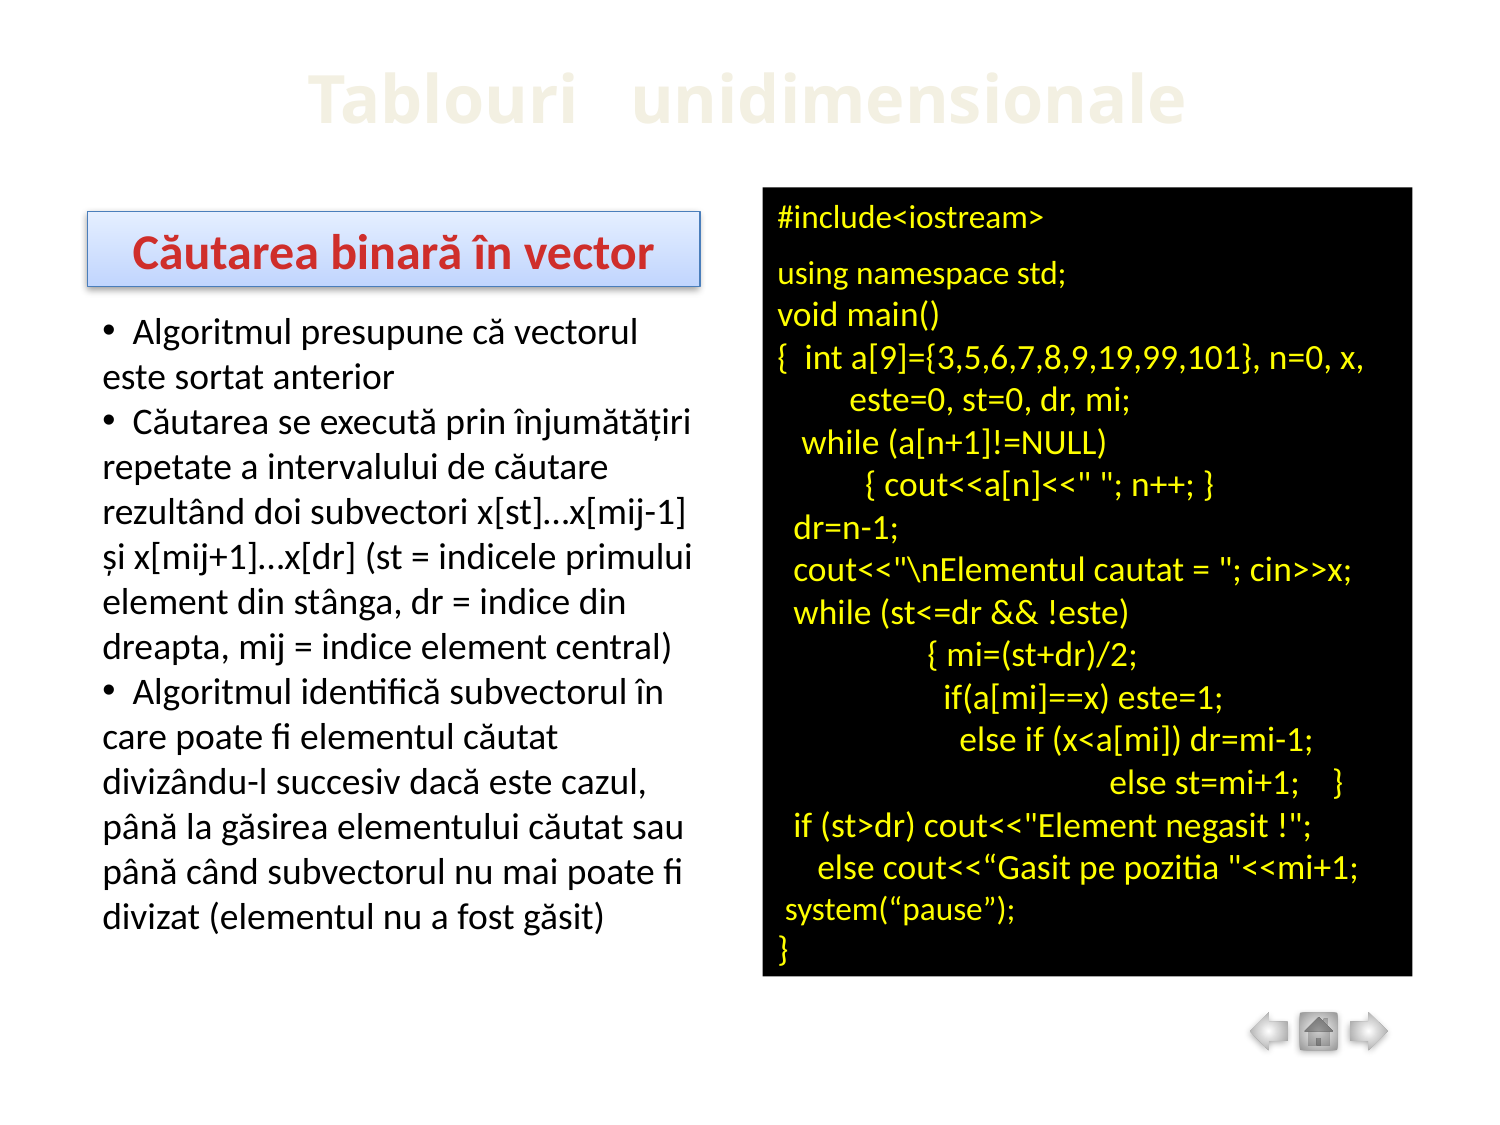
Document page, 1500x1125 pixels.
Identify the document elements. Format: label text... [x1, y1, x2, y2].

text_box [1350, 1012, 1388, 1051]
text_box Căutarea binară în vector [87, 211, 701, 287]
text_box Tablouri unidimensionale [62, 49, 1450, 145]
text_box #include<iostream> using namespace std; void main() { int a[9]={3,5,6,7,8,9,19,99,101}, n=0, x, este=0, st=0, dr, mi; while (a[n+1]!=NULL) { cout<<a[n]<<" "; n++; } dr=n-1; cout<<"\nElementul cautat = "; cin>>x; while (st<=dr && !este) { mi=(st+dr)/2; if(a[mi]==x) este=1; else if (x<a[mi]) dr=mi-1; else st=mi+1; } if (st>dr) cout<<"Element negasit !"; else cout<<“Gasit pe pozitia "<<mi+1; system(“pause”); } [762, 187, 1413, 977]
text_box Algoritmul presupune că vectorul este sortat anterior Căutarea se execută prin înjumătățiri repetate a intervalului de căutare rezultând doi subvectori x[st]…x[mij-1] și x[mij+1]…x[dr] (st = indicele primului element din stânga, dr = indice din dreapta, mij = indice element central) Algoritmul identifică subvectorul în care poate fi elementul căutat divizându-l succesiv dacă este cazul, până la găsirea elementului căutat sau până când subvectorul nu mai poate fi divizat (elementul nu a fost găsit) [87, 299, 713, 945]
text_box [1299, 1012, 1338, 1051]
text_box [1250, 1012, 1288, 1051]
